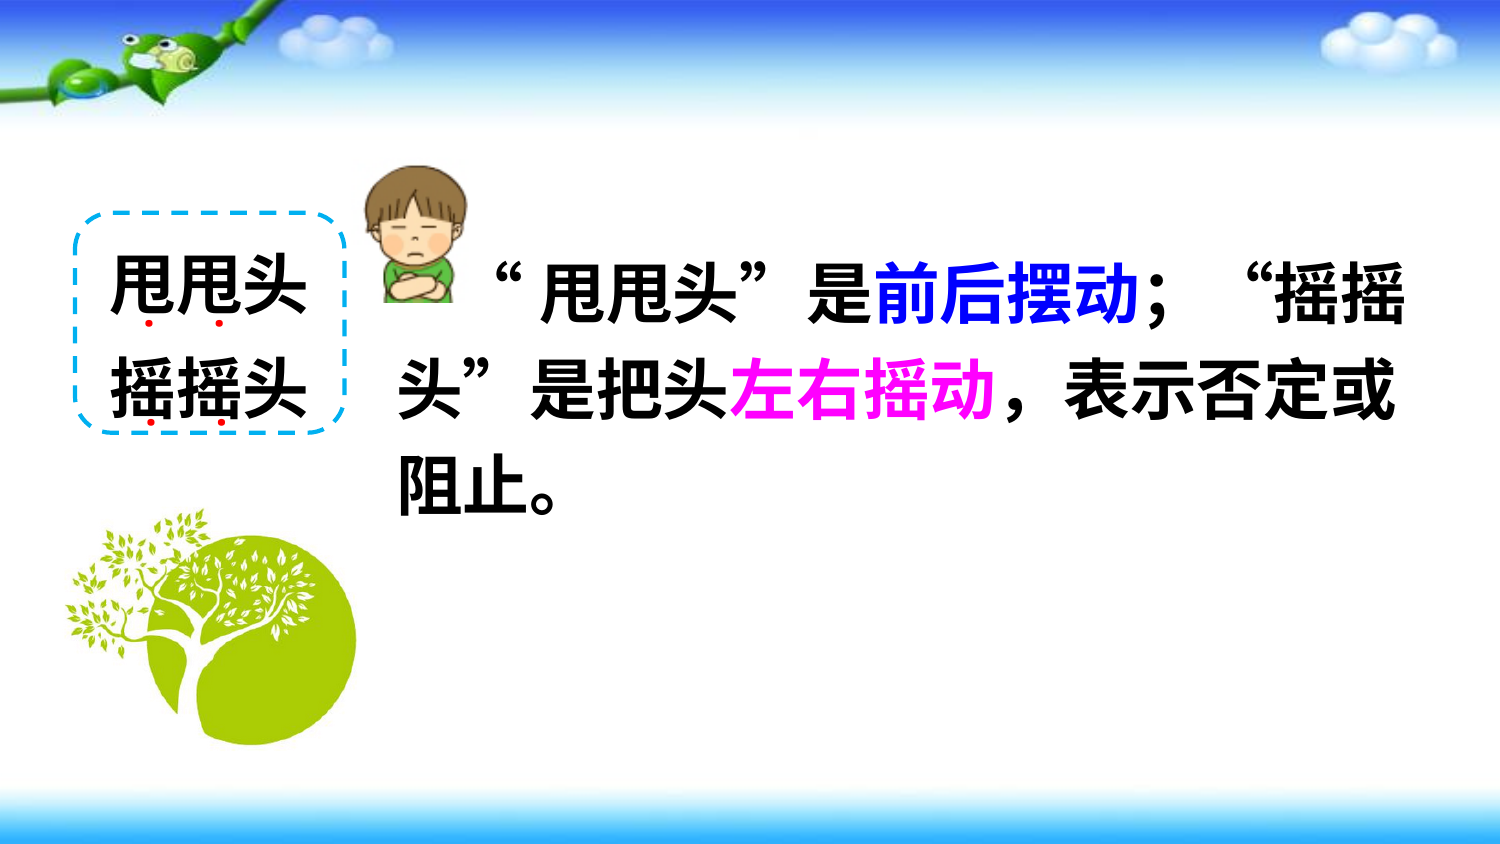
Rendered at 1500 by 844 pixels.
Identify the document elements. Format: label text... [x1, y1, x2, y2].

text_box “甩甩头”是前后摆动；“摇摇头”是把头左右摇动，表示否定或阻止。 [381, 228, 1461, 532]
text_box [74, 212, 345, 455]
picture [0, 0, 1500, 844]
